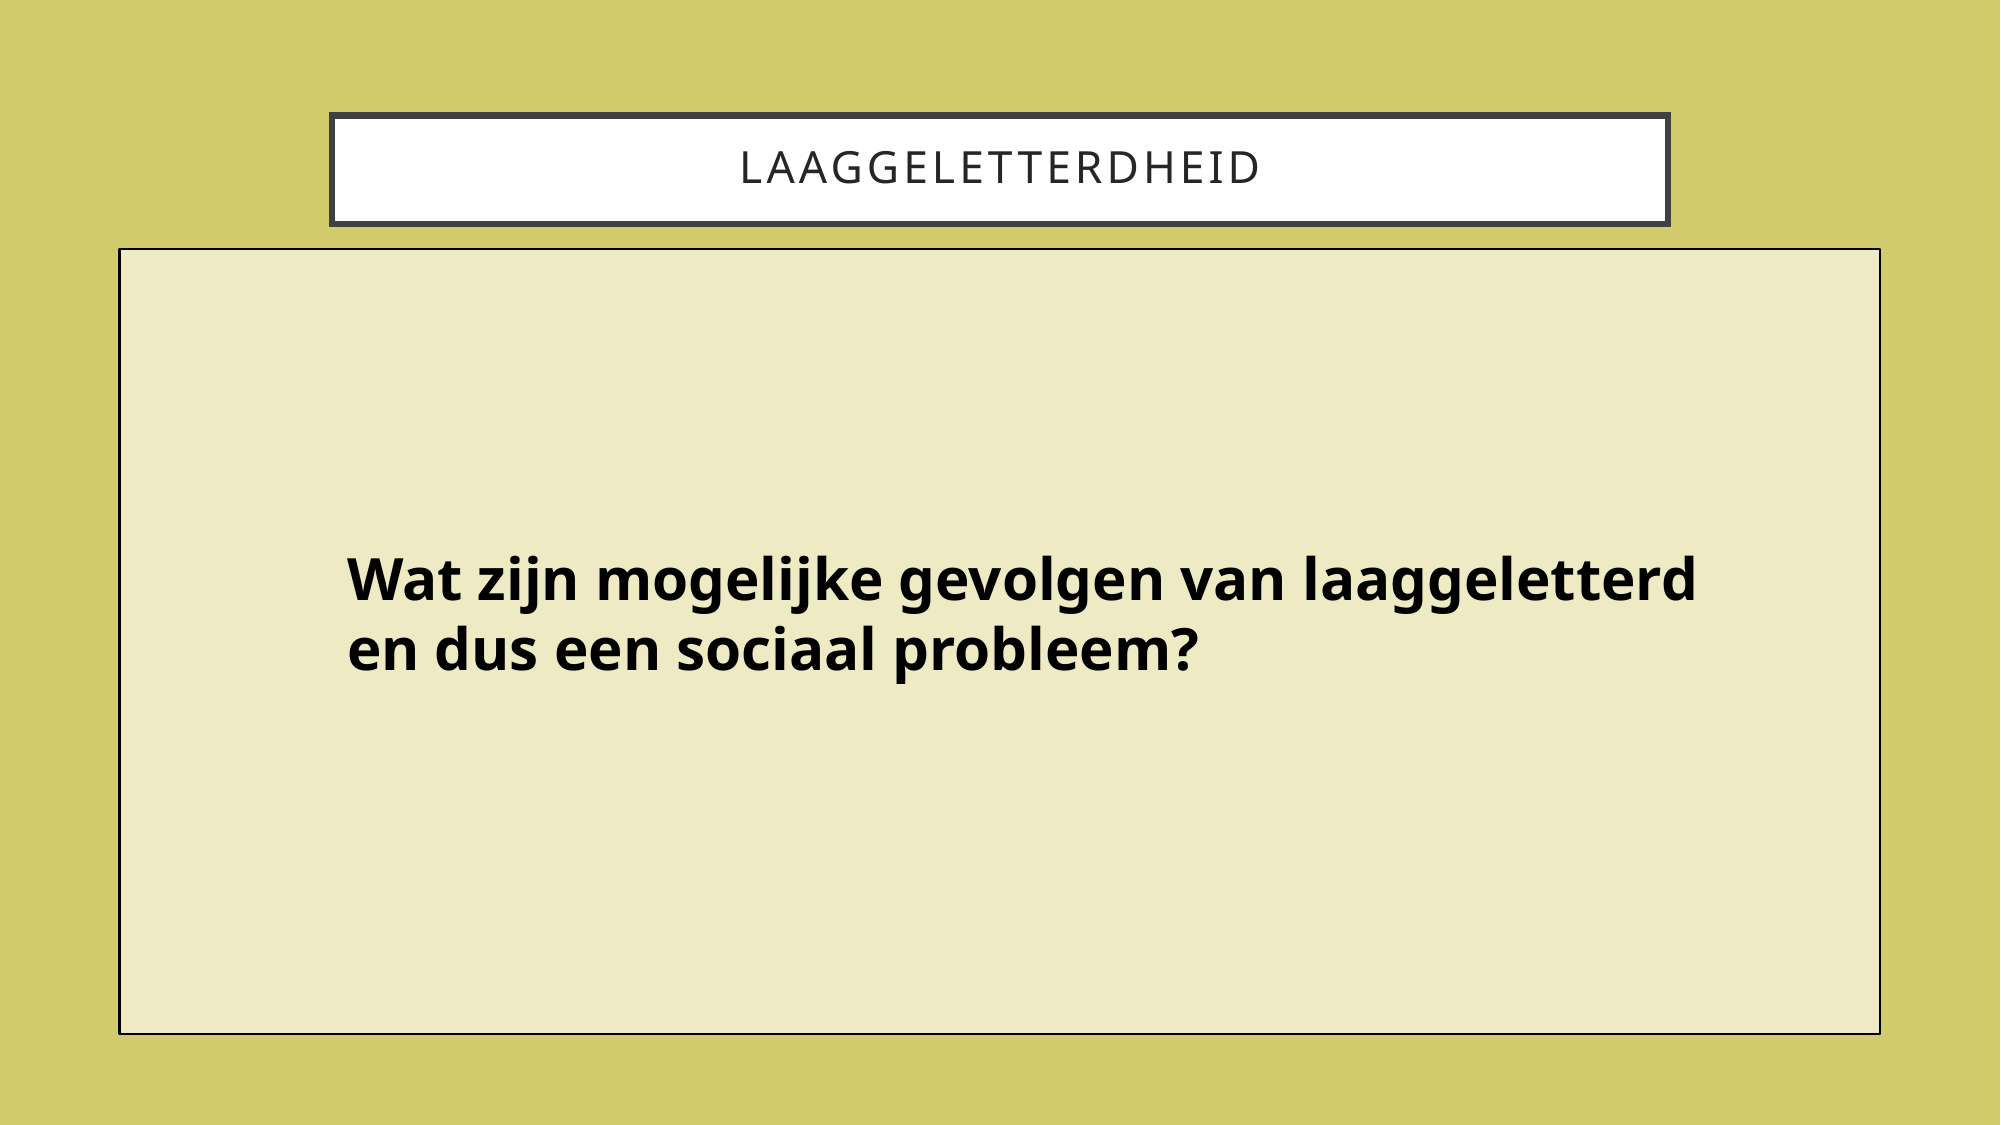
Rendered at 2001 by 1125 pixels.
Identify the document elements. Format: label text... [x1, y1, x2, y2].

text_box Wat zijn mogelijke gevolgen van laaggeletterd en dus een sociaal probleem? [332, 465, 1913, 900]
text_box [118, 248, 1881, 1035]
title LAAGGELETTERDHEID [329, 112, 1671, 227]
